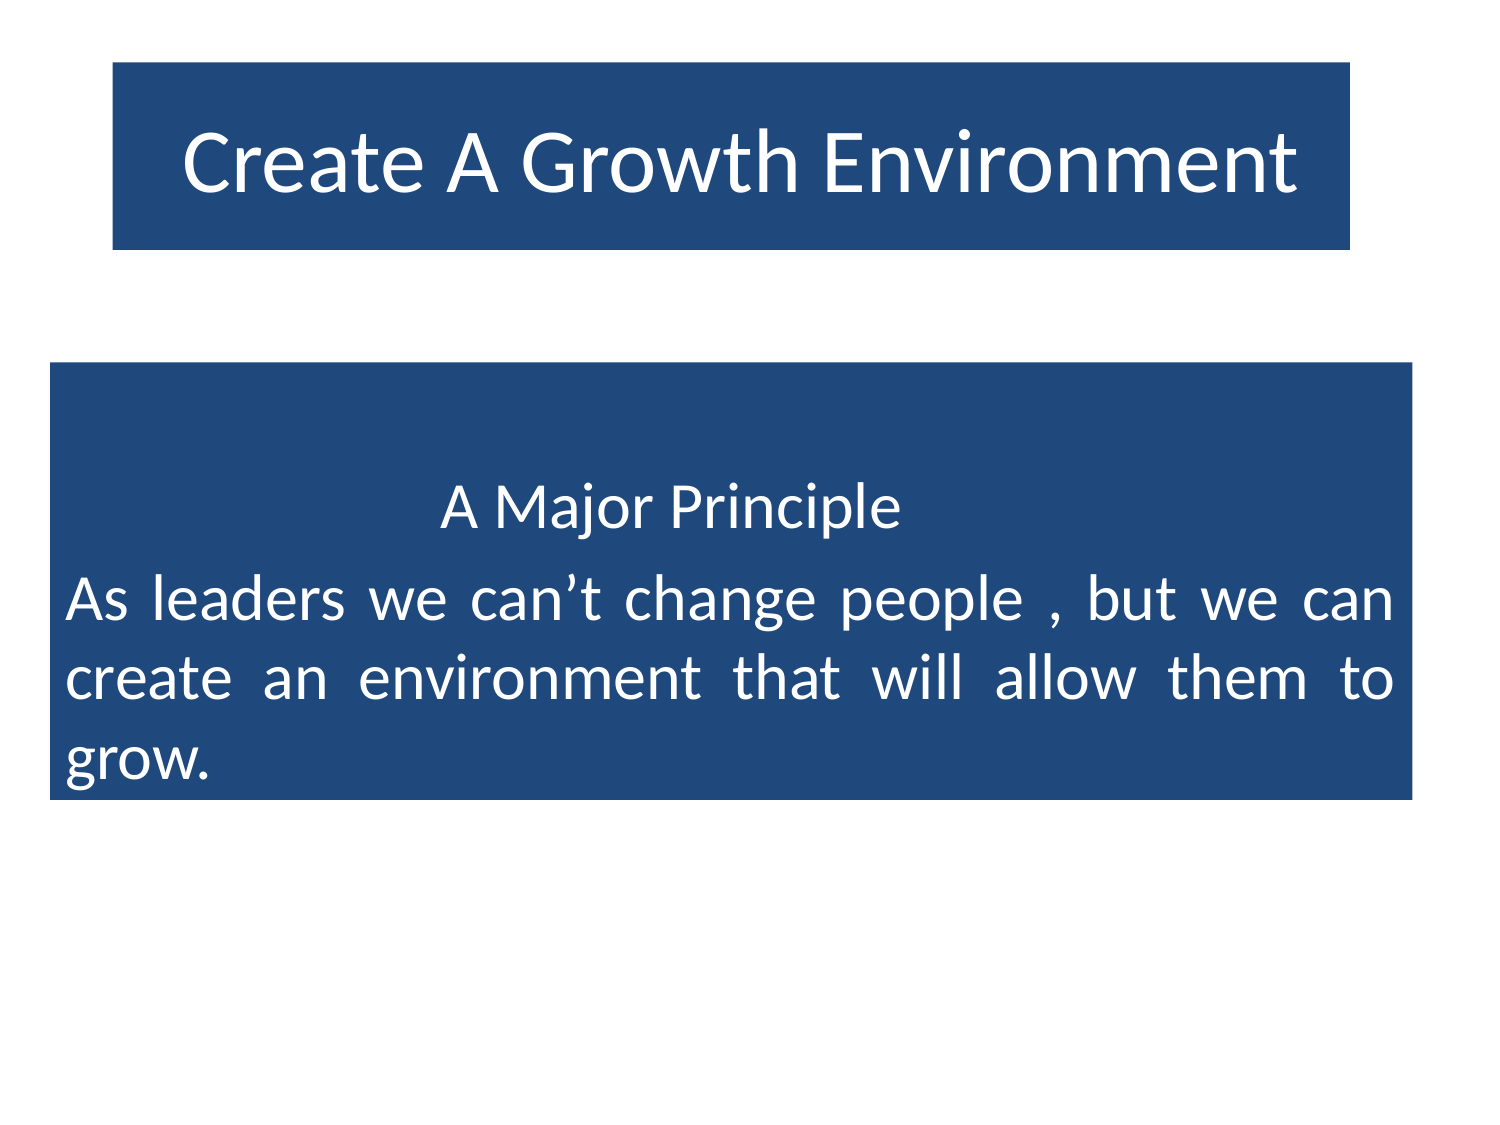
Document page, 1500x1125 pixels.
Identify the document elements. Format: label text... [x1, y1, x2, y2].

list A Major Principle As leaders we can’t change people , but we can create an environment that will allow them to grow. [50, 362, 1413, 800]
title Create A Growth Environment [112, 62, 1350, 250]
